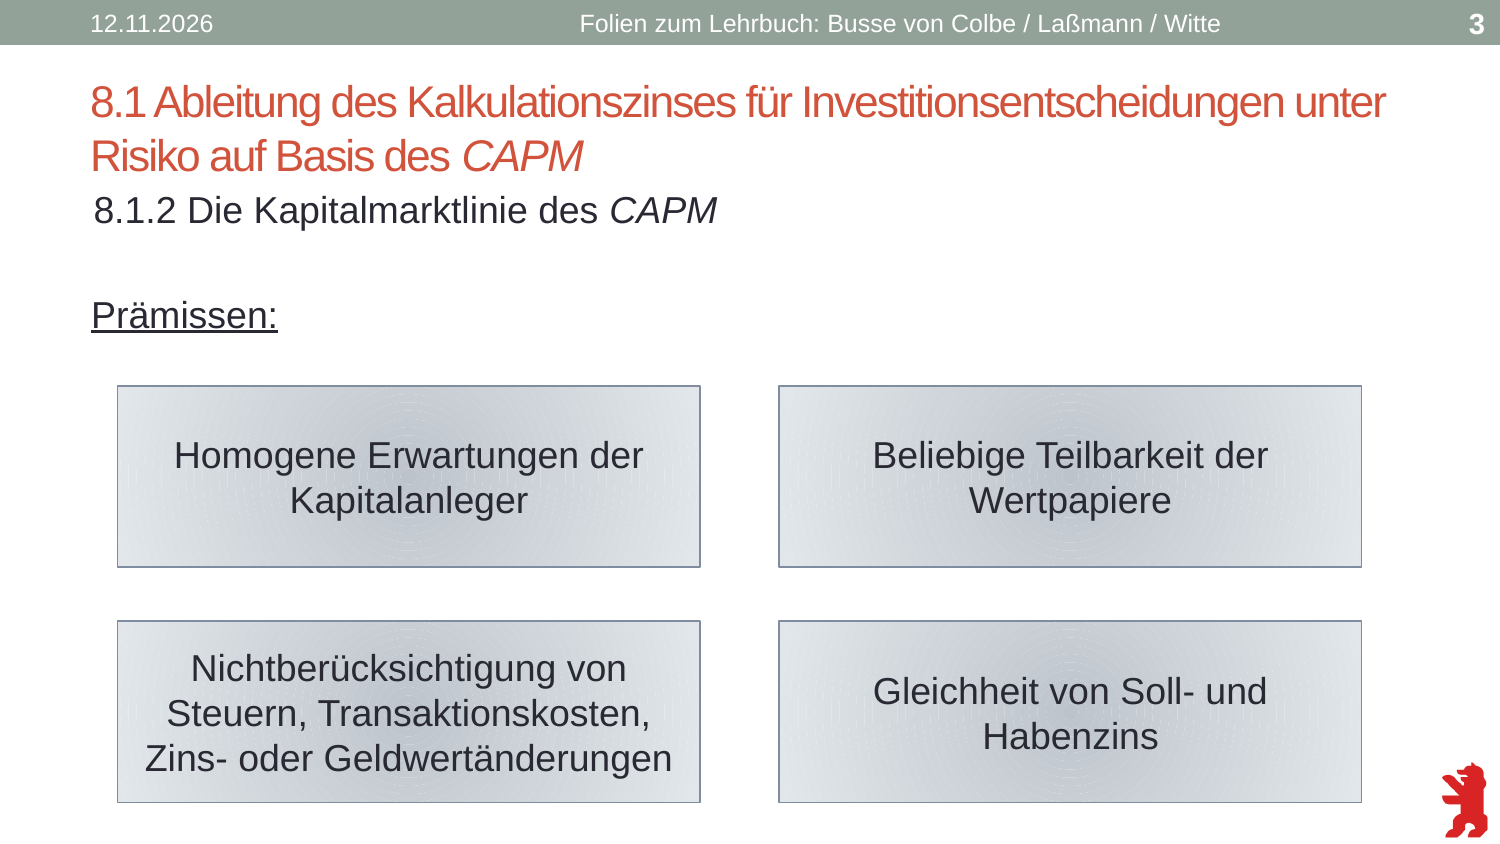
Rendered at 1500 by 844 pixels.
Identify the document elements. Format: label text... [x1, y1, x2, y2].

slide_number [75, 2, 550, 43]
picture [1434, 760, 1500, 844]
text_box Beliebige Teilbarkeit der Wertpapiere [778, 385, 1362, 568]
text_box Nichtberücksichtigung von Steuern, Transaktionskosten, Zins- oder Geldwertänderungen [117, 620, 701, 803]
text_box Gleichheit von Soll- und Habenzins [778, 620, 1362, 803]
slide_number 3 [1325, 2, 1500, 43]
text_box Prämissen: [76, 283, 294, 344]
text_box Homogene Erwartungen der Kapitalanleger [117, 385, 701, 568]
footer Folien zum Lehrbuch: Busse von Colbe / Laßmann / Witte [562, 2, 1238, 43]
text_box 8.1.2 Die Kapitalmarktlinie des CAPM [78, 178, 733, 239]
title 8.1 Ableitung des Kalkulationszinses für Investitionsentscheidungen unter Risiko auf Basis des CAPM [75, 65, 1425, 188]
